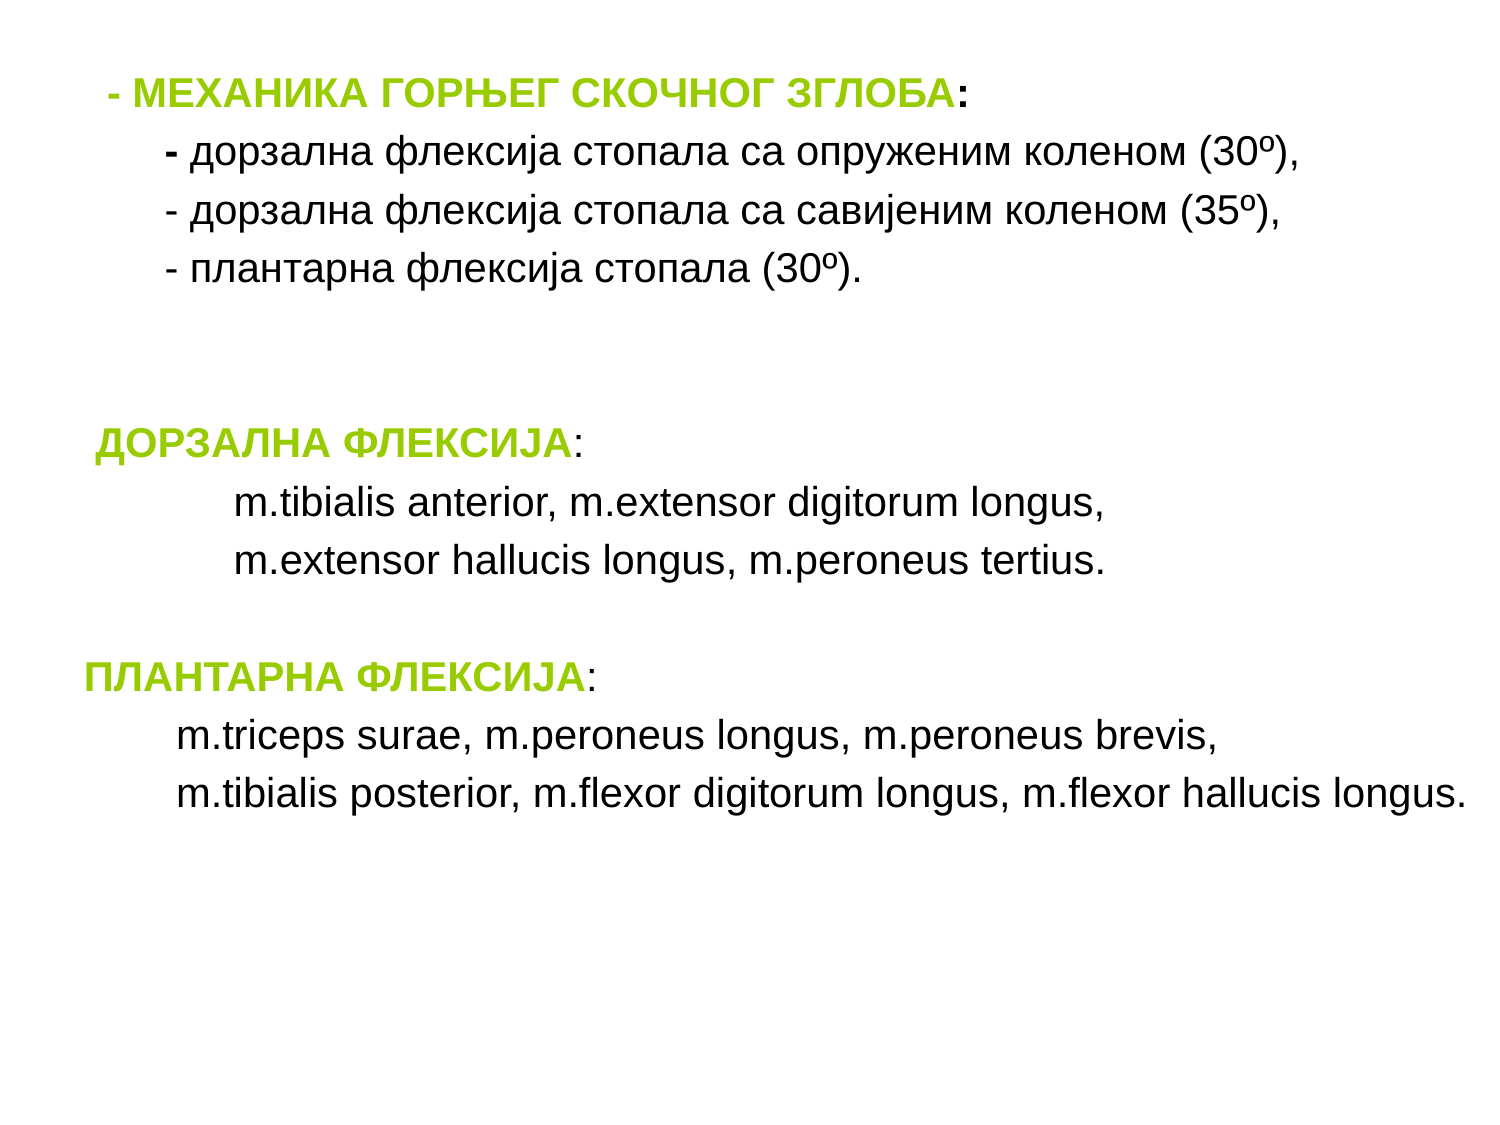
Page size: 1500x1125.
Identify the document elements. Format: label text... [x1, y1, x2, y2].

list - МЕХАНИКА ГОРЊЕГ СКОЧНОГ ЗГЛОБА: - дорзална флексија стопала са опруженим коленом (30º), - дорзална флексија стопала са савијеним коленом (35º), - плантарна флексија стопала (30º). ДОРЗАЛНА ФЛЕКСИЈА: m.tibialis anterior, m.extensor digitorum longus, m.extensor hallucis longus, m.peroneus tertius. ПЛАНТАРНА ФЛЕКСИЈА: m.triceps surae, m.peroneus longus, m.peroneus brevis, m.tibialis posterior, m.flexor digitorum longus, m.flexor hallucis longus. [0, 0, 1500, 1125]
